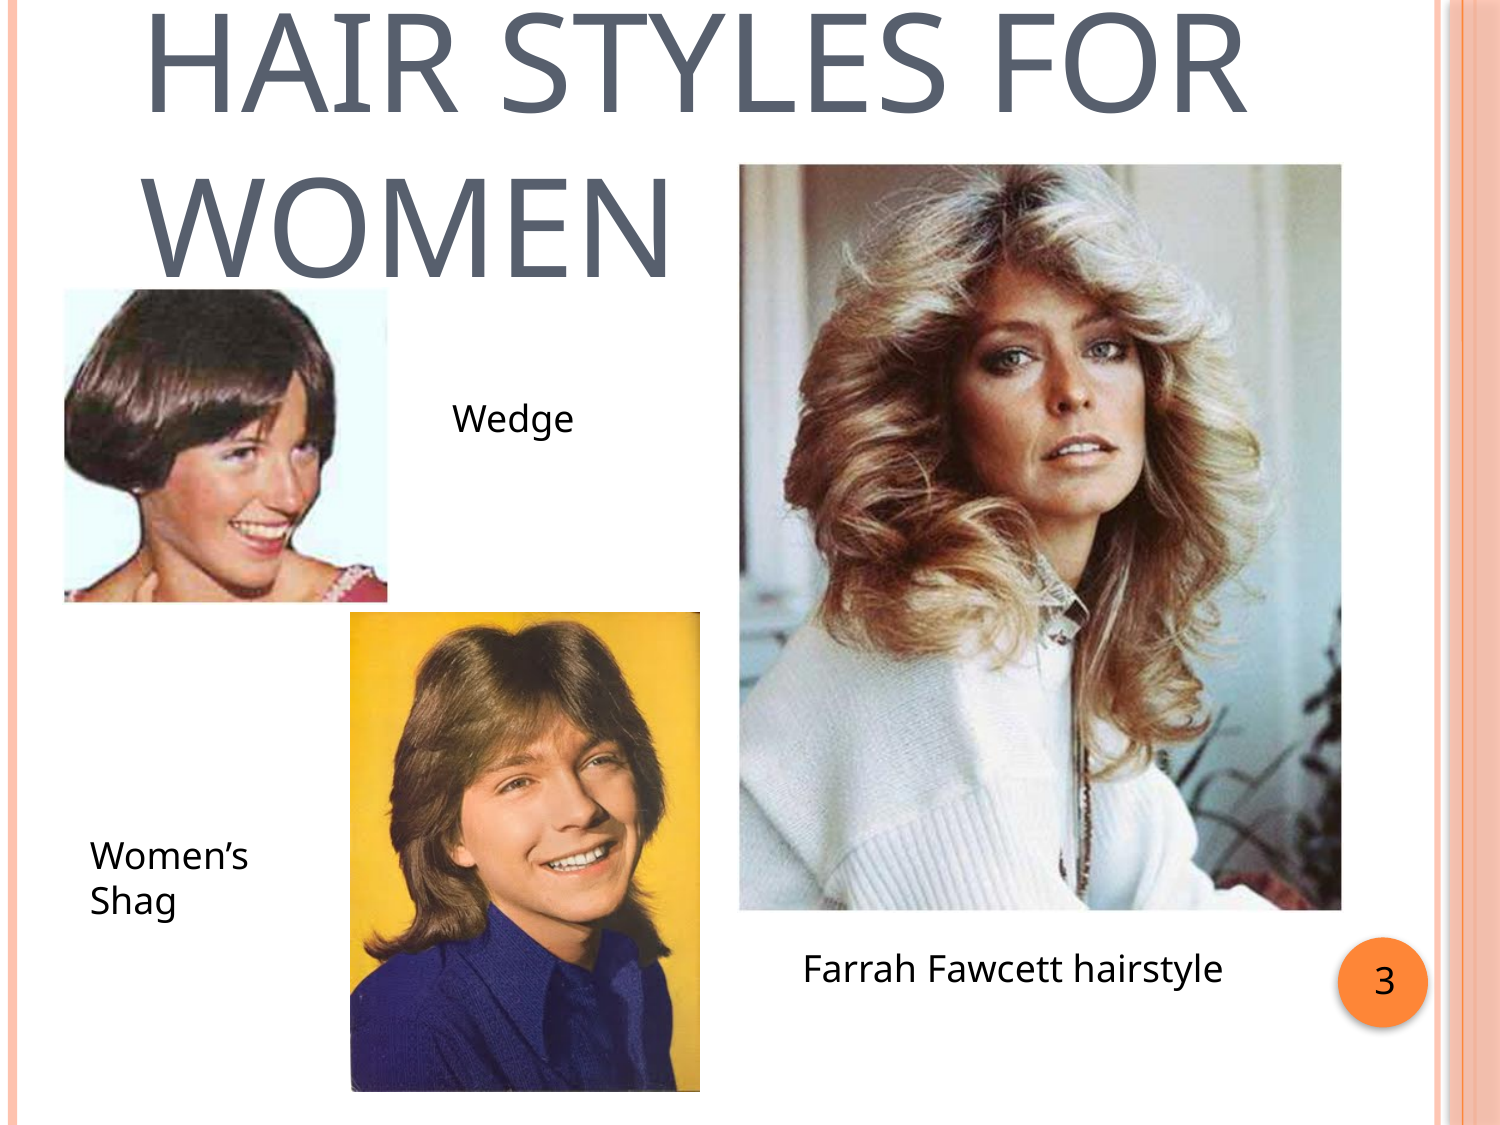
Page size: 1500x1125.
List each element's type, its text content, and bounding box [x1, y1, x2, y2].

picture [61, 286, 391, 606]
text_box Farrah Fawcett hairstyle [787, 937, 1413, 998]
text_box Wedge [437, 387, 675, 448]
title Hair Styles For Women [125, 0, 1350, 313]
text_box 3 [1349, 949, 1438, 1010]
text_box Women’s Shag [74, 824, 288, 930]
picture [349, 611, 701, 1093]
picture [736, 161, 1345, 913]
